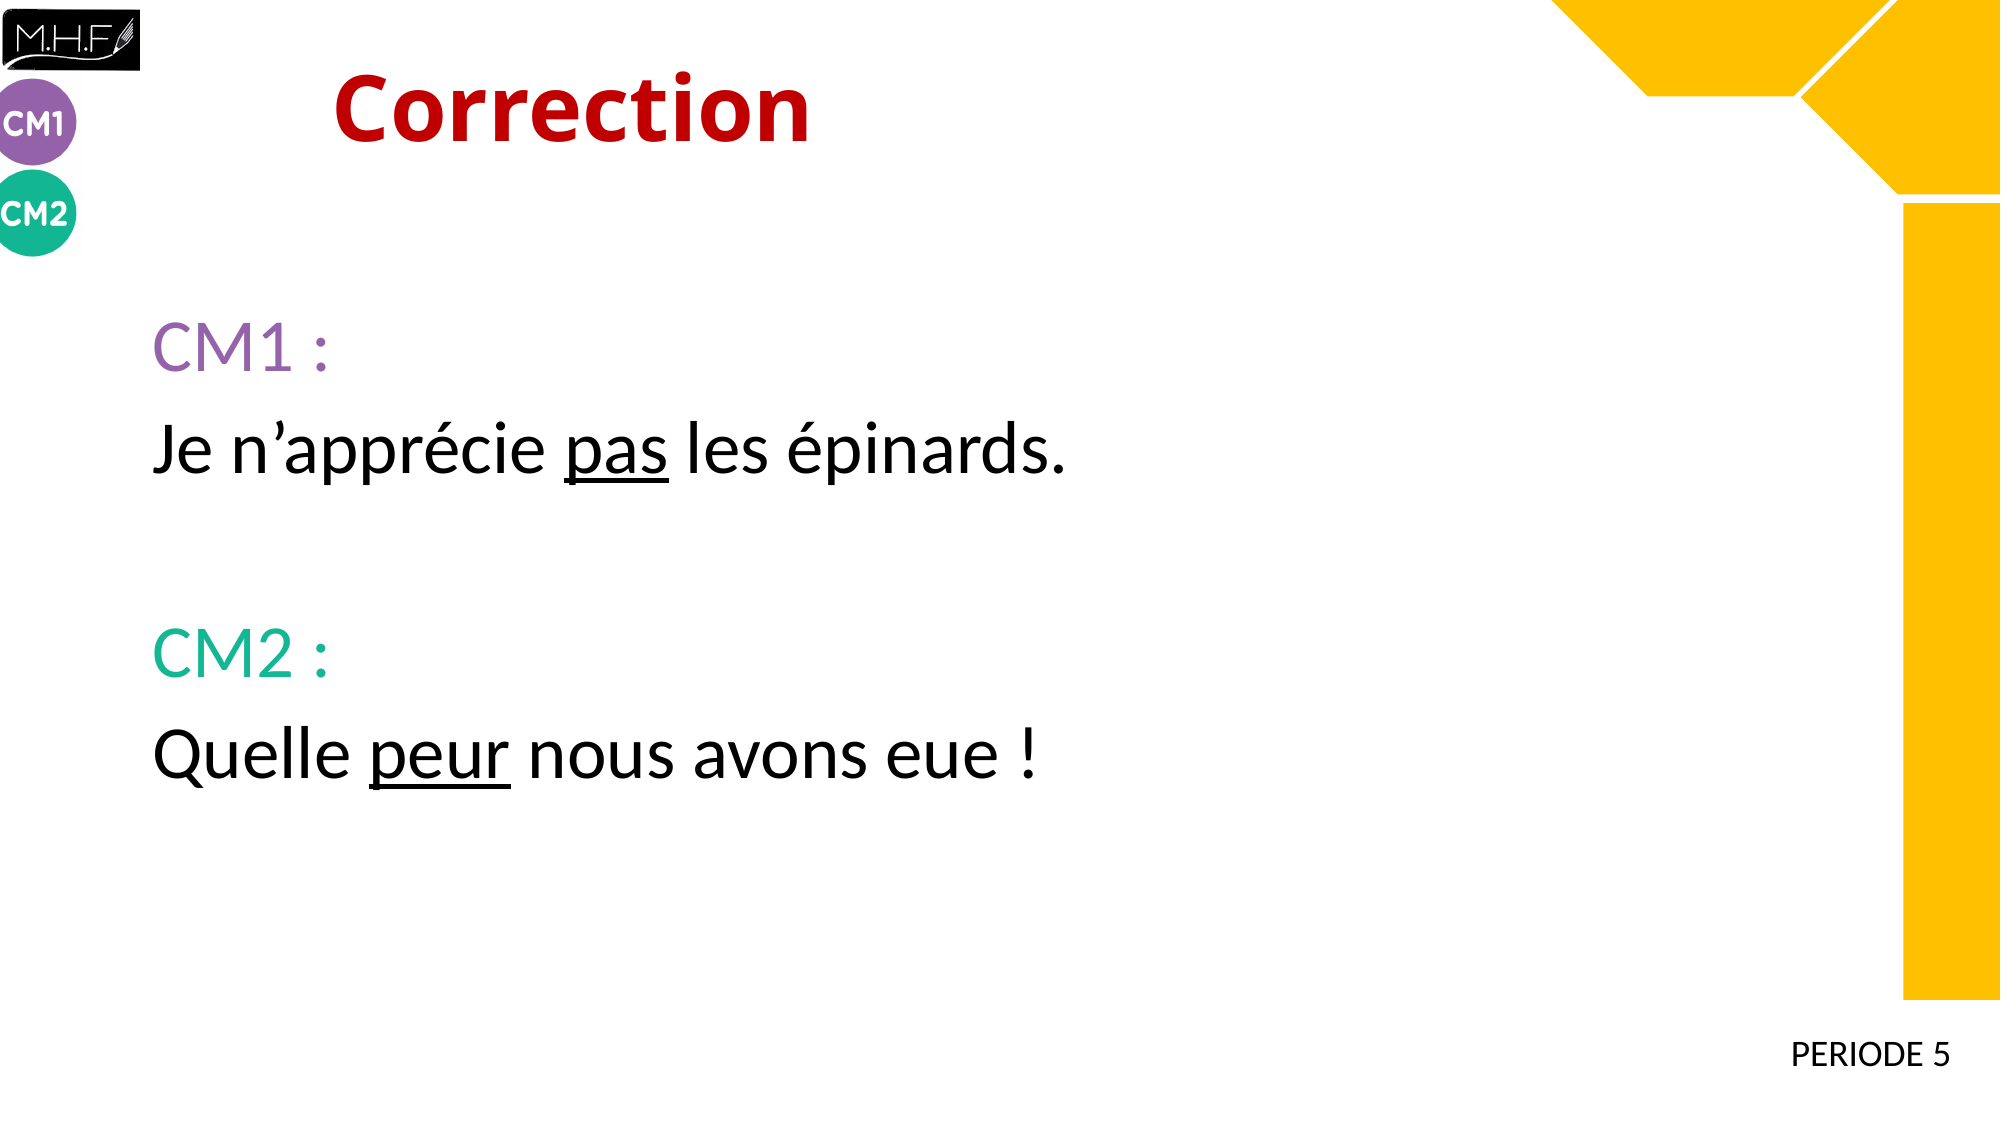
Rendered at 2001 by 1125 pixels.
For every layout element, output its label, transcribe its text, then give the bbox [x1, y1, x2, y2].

text_box [1549, 0, 1892, 98]
title Correction [316, 3, 1863, 221]
picture [0, 7, 140, 259]
text_box [1902, 202, 2000, 1001]
text_box [1799, 0, 2000, 196]
list CM1 : Je n’apprécie pas les épinards. CM2 : Quelle peur nous avons eue ! [137, 299, 1863, 1014]
text_box PERIODE 5 [1362, 1021, 1967, 1125]
